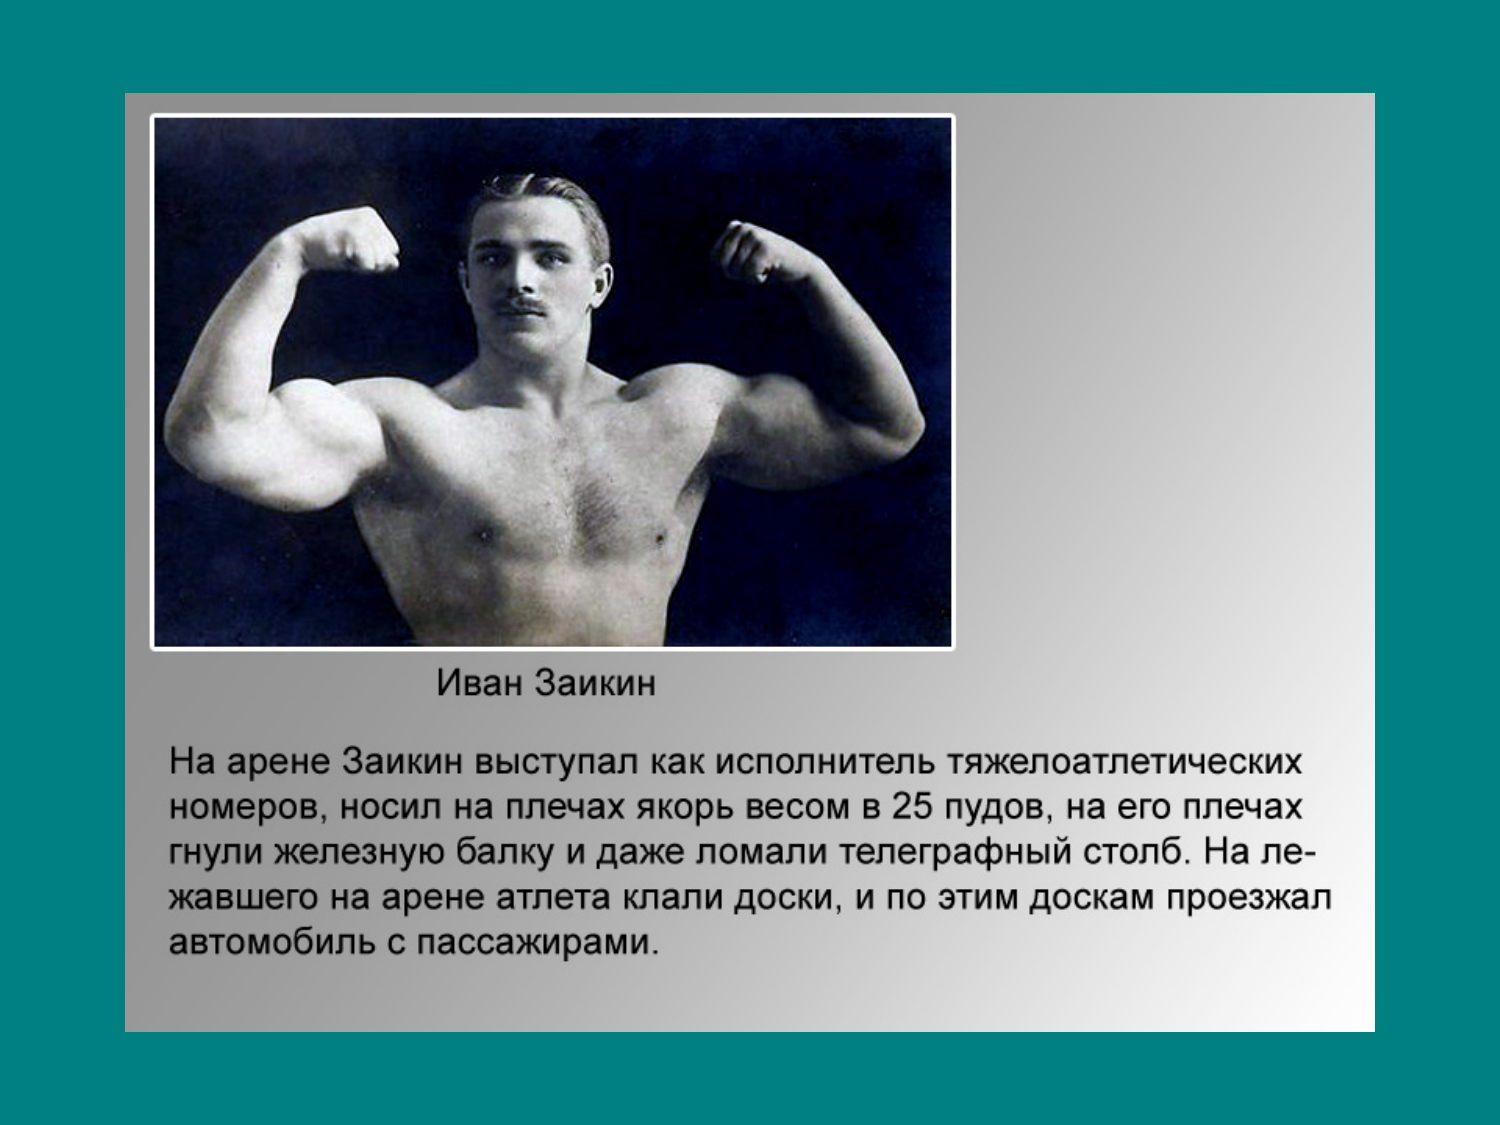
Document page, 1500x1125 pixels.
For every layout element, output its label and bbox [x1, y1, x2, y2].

picture [124, 93, 1376, 1032]
